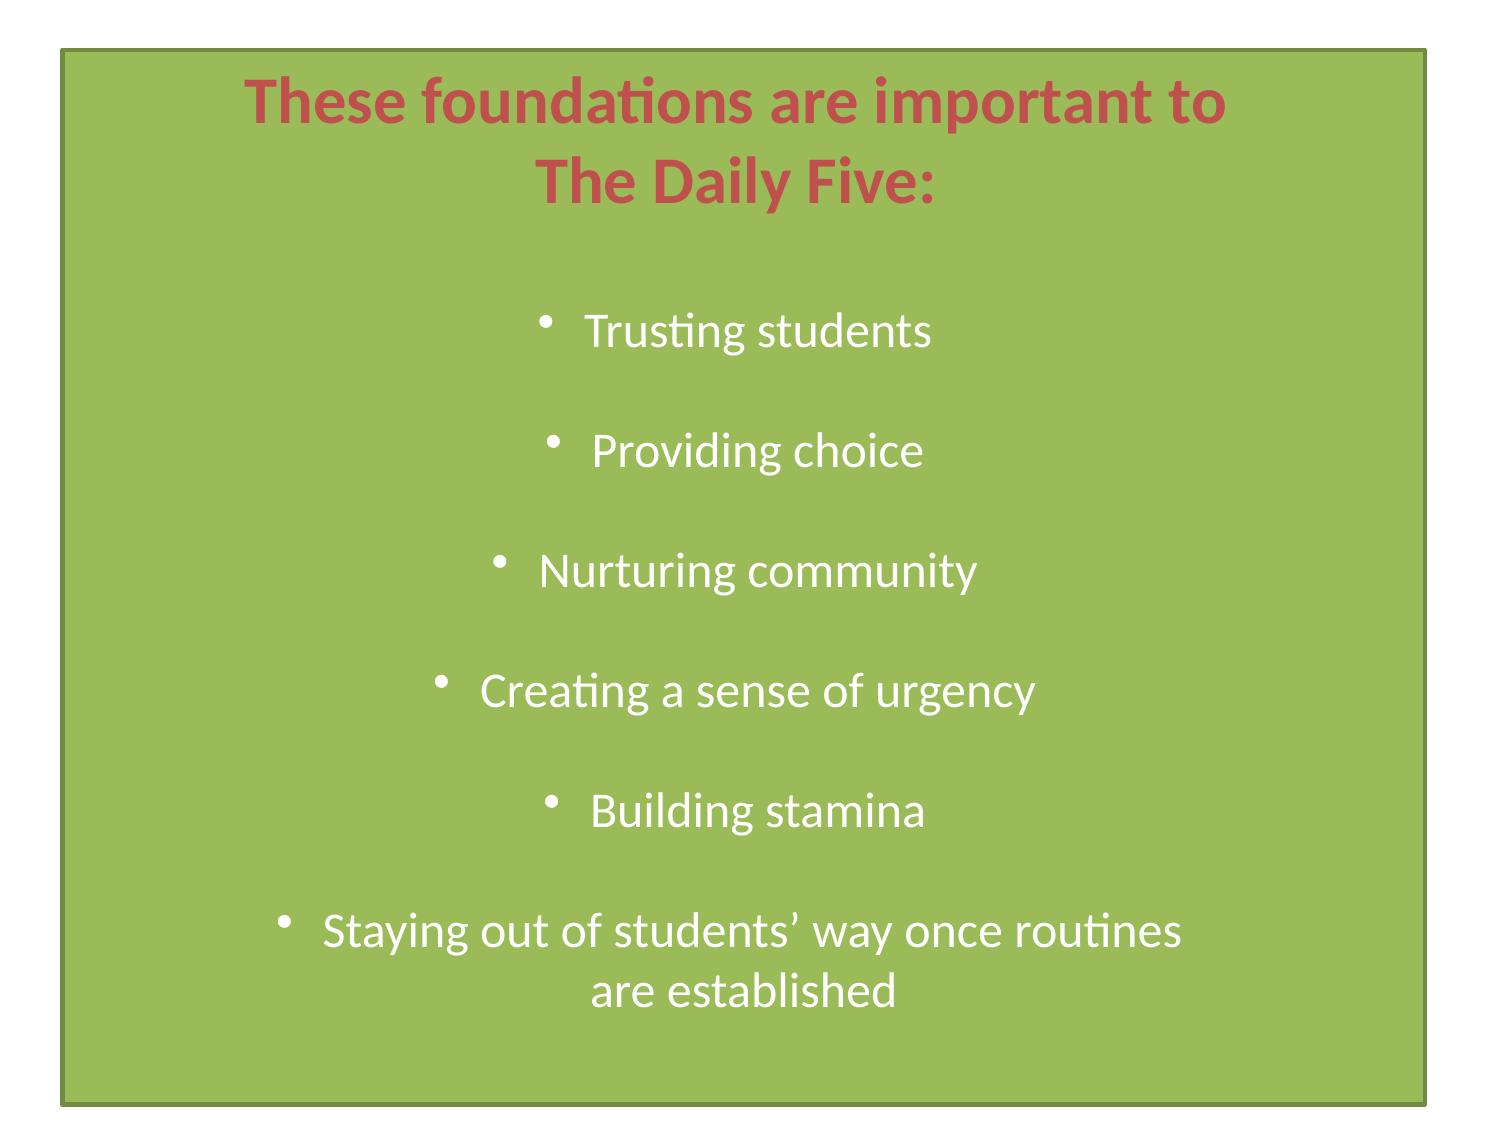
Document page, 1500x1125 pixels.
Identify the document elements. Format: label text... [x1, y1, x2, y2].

text_box These foundations are important to The Daily Five: Trusting students Providing choice Nurturing community Creating a sense of urgency Building stamina Staying out of students’ way once routines are established [60, 48, 1427, 1107]
